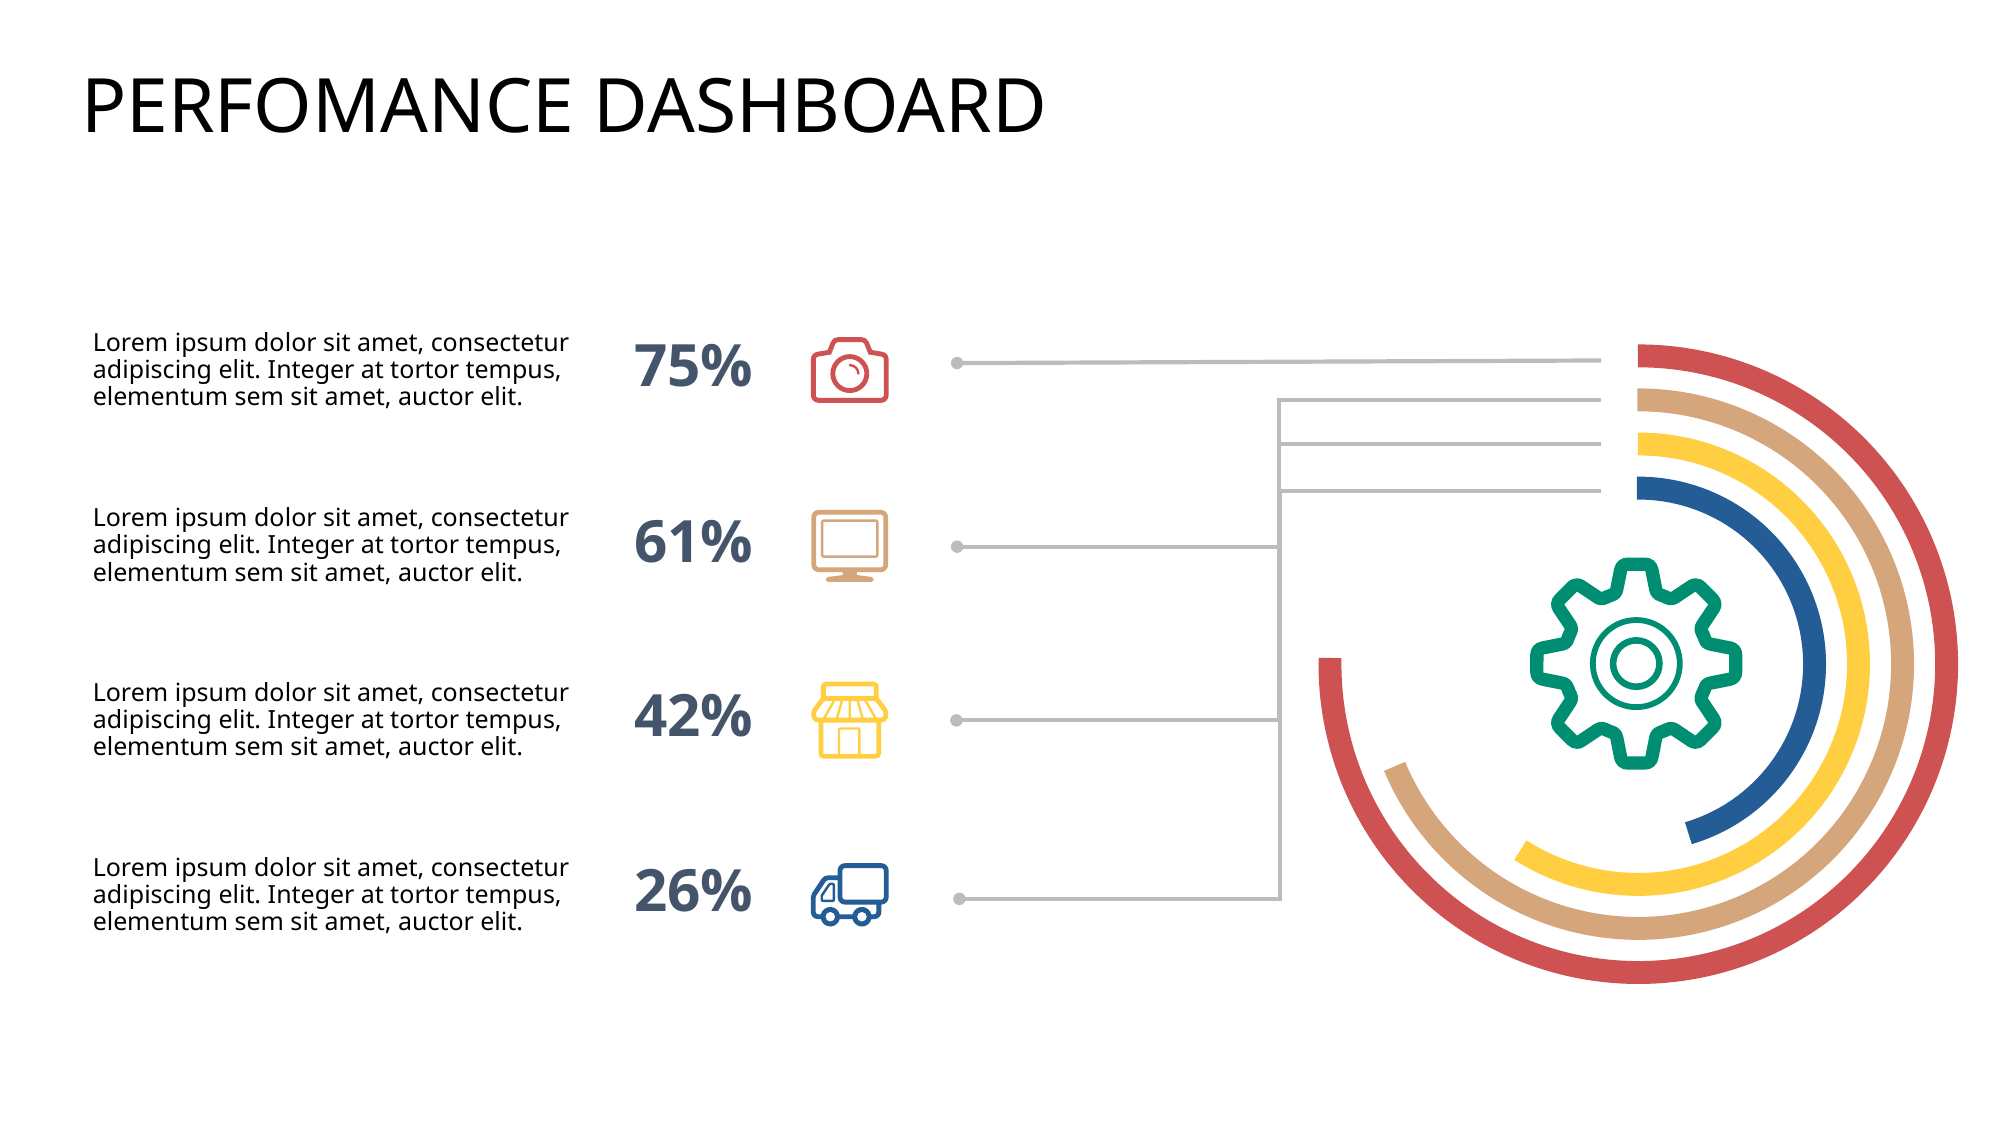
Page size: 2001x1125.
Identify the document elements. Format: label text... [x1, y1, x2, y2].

text_box 26% [634, 853, 804, 937]
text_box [956, 444, 1602, 721]
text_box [957, 399, 1602, 547]
text_box [810, 337, 889, 403]
text_box Lorem ipsum dolor sit amet, consectetur adipiscing elit. Integer at tortor tempus, elementum sem sit amet, auctor elit. [92, 504, 590, 587]
text_box Lorem ipsum dolor sit amet, consectetur adipiscing elit. Integer at tortor tempus, elementum sem sit amet, auctor elit. [92, 853, 590, 936]
text_box Lorem ipsum dolor sit amet, consectetur adipiscing elit. Integer at tortor tempus, elementum sem sit amet, auctor elit. [92, 679, 590, 761]
text_box [811, 681, 889, 759]
title PERFOMANCE DASHBOARD [66, 0, 1944, 218]
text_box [1329, 355, 1947, 973]
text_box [959, 721, 1602, 899]
text_box 61% [634, 504, 804, 588]
text_box 42% [634, 678, 804, 762]
text_box [810, 863, 889, 927]
text_box 75% [634, 328, 804, 412]
text_box [811, 509, 889, 582]
text_box Lorem ipsum dolor sit amet, consectetur adipiscing elit. Integer at tortor tempus, elementum sem sit amet, auctor elit. [92, 328, 590, 411]
